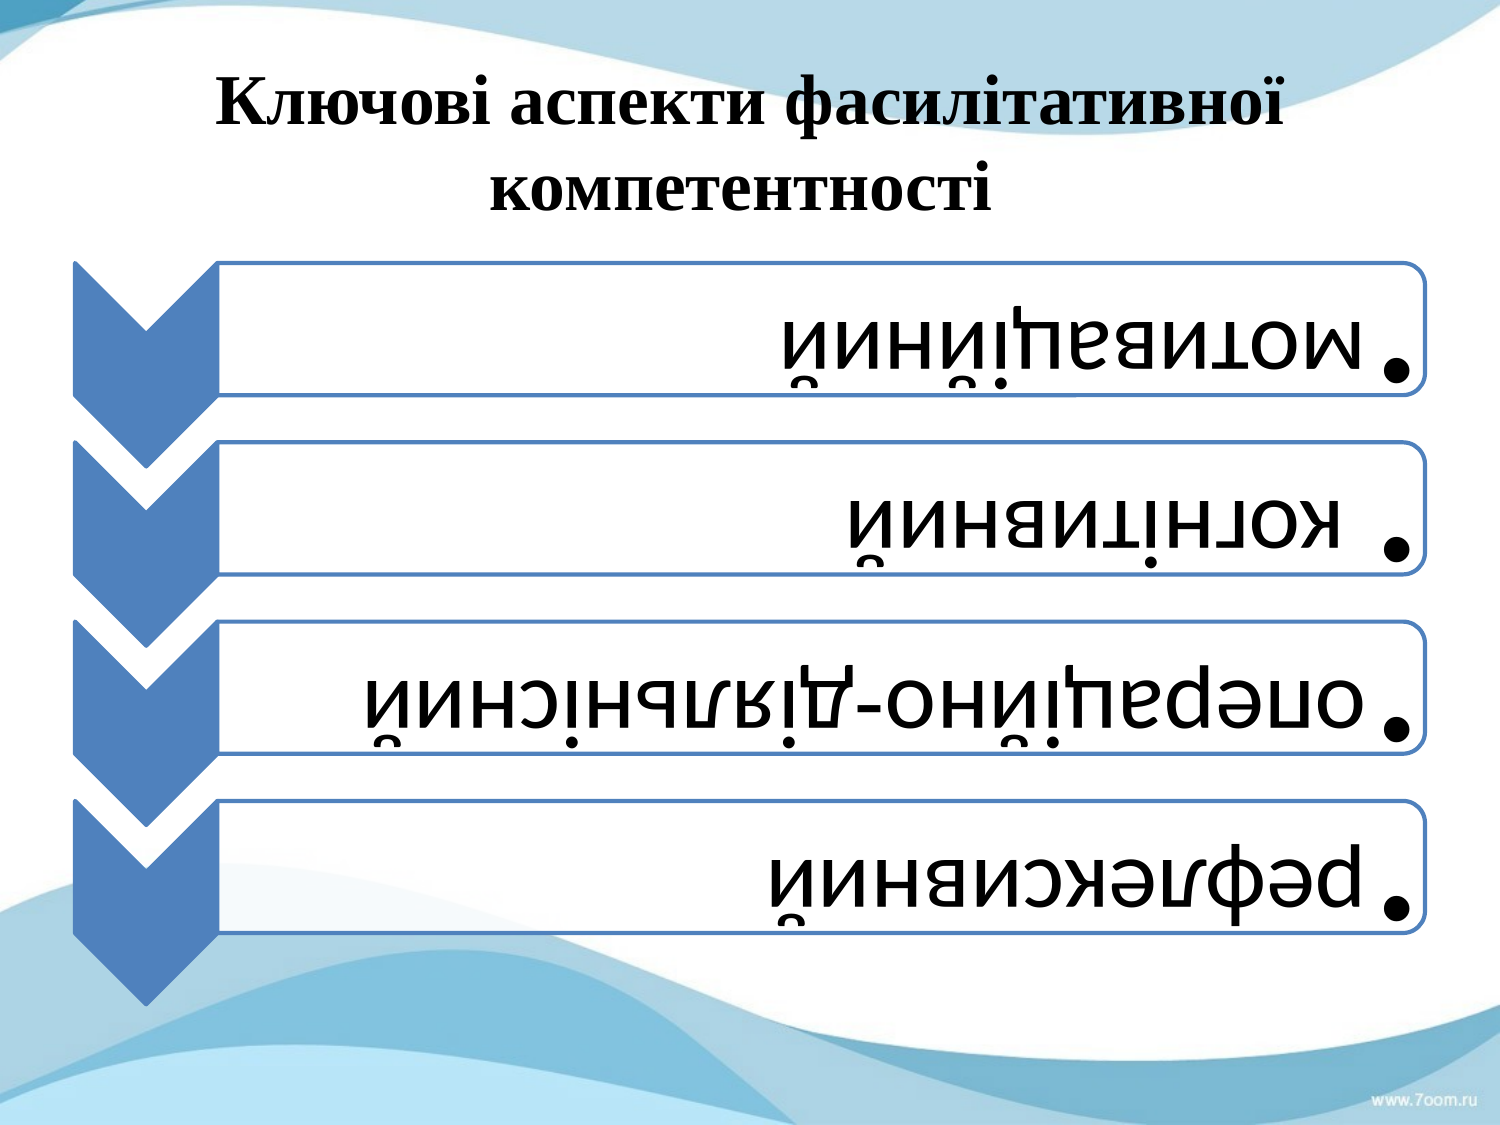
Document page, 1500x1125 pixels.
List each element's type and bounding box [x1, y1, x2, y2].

list [74, 262, 1426, 1006]
picture [0, 0, 1500, 1125]
